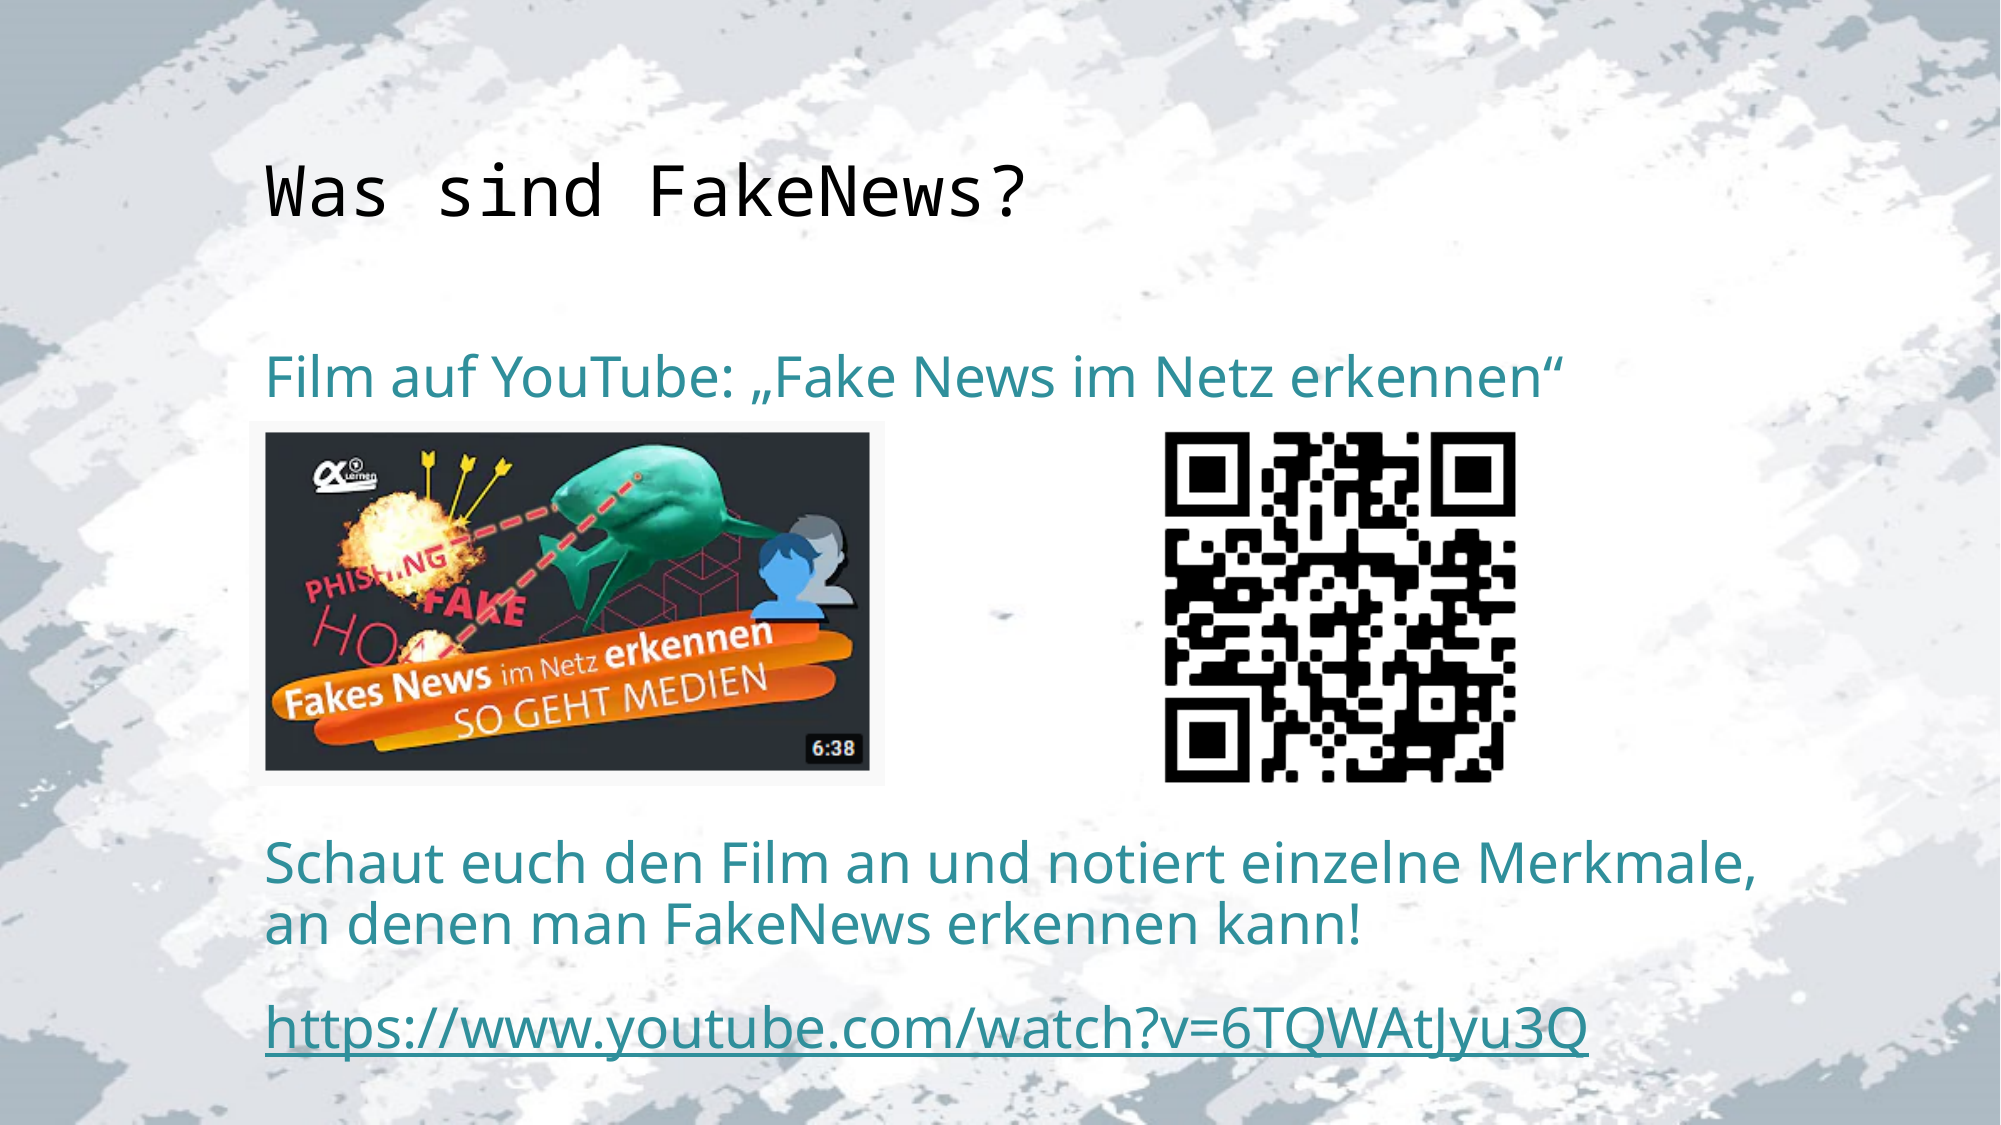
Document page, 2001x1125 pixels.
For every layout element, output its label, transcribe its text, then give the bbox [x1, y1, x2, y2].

title Was sind FakeNews? [249, 75, 1750, 240]
picture [0, 0, 2001, 1125]
list Film auf YouTube: „Fake News im Netz erkennen“ Schaut euch den Film an und notiert einzelne Merkmale, an denen man FakeNews erkennen kann! https://www.youtube.com/watch?v=6TQWAtJyu3Q [249, 279, 1903, 1078]
